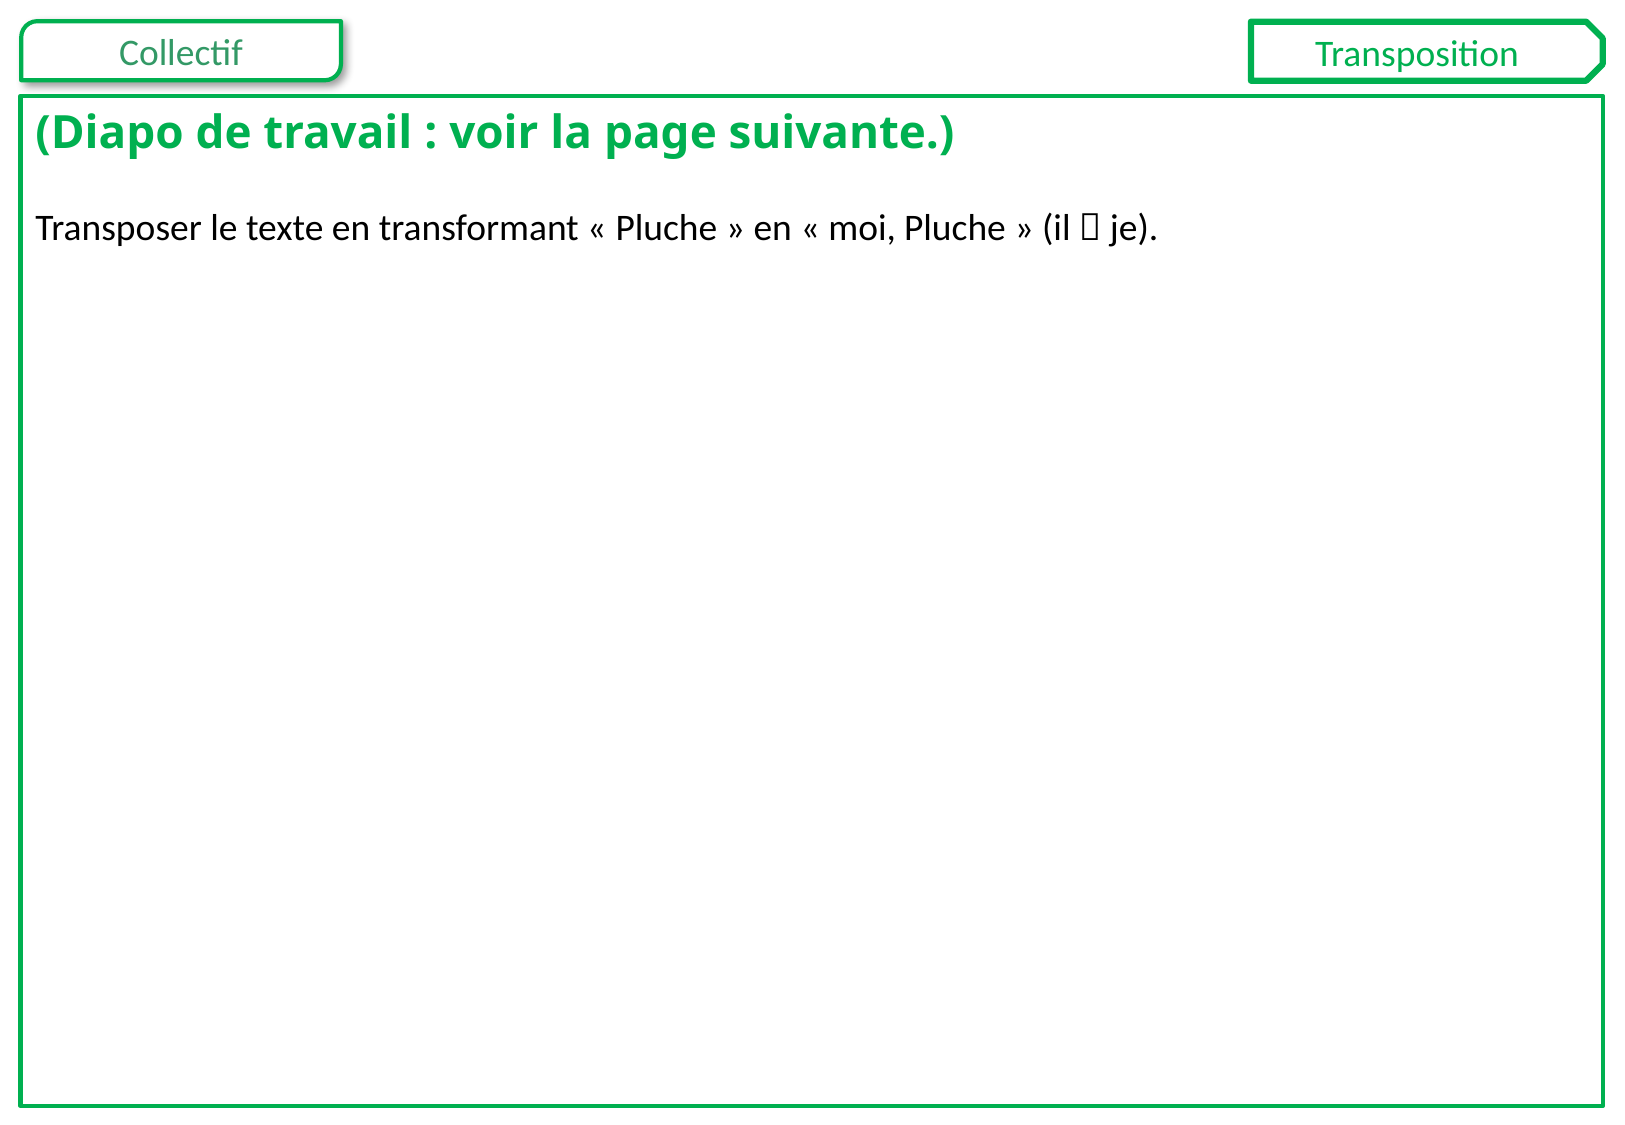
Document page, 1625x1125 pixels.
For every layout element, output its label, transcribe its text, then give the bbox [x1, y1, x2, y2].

list (Diapo de travail : voir la page suivante.) Transposer le texte en transformant « Pluche » en « moi, Pluche » (il  je). [18, 94, 1605, 1108]
list Transposition [1250, 21, 1584, 81]
